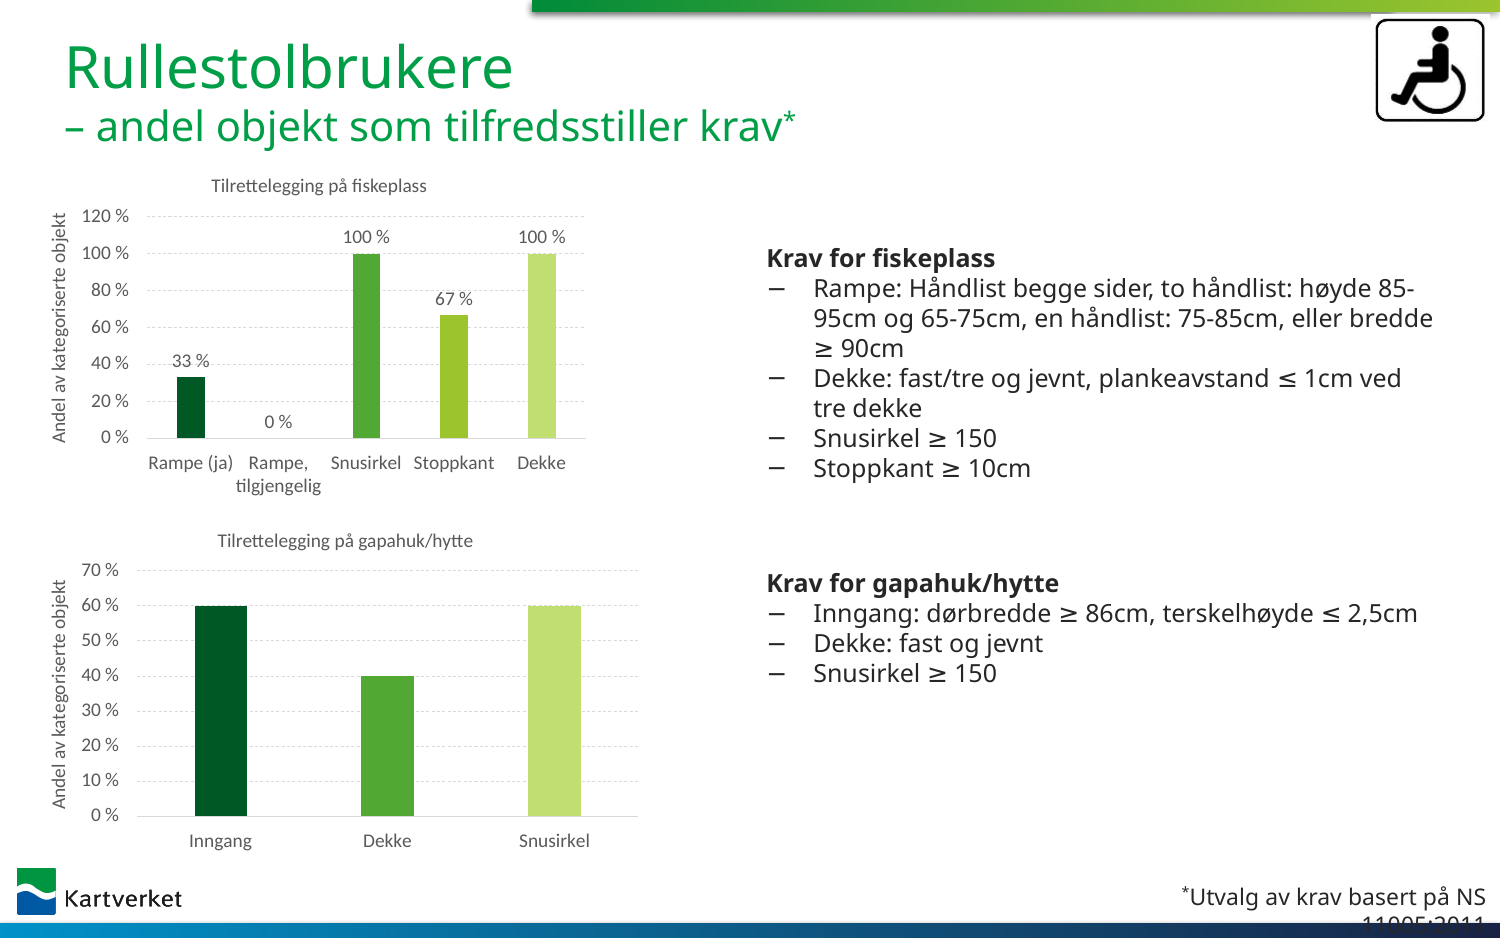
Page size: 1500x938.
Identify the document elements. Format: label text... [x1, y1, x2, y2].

text_box Krav for gapahuk/hytte Inngang: dørbredde ≥ 86cm, terskelhøyde ≤ 2,5cm Dekke: fast og jevnt Snusirkel ≥ 150 [751, 560, 1452, 695]
picture [1371, 13, 1491, 127]
text_box Krav for fiskeplass Rampe: Håndlist begge sider, to håndlist: høyde 85-95cm og 65-75cm, en håndlist: 75-85cm, eller bredde ≥ 90cm Dekke: fast/tre og jevnt, plankeavstand ≤ 1cm ved tre dekke Snusirkel ≥ 150 Stoppkant ≥ 10cm [751, 235, 1452, 490]
text_box Rullestolbrukere – andel objekt som tilfredsstiller krav* [49, 29, 1431, 158]
picture [41, 166, 597, 505]
text_box *Utvalg av krav basert på NS 11005:2011 [1068, 873, 1500, 938]
picture [41, 520, 650, 859]
